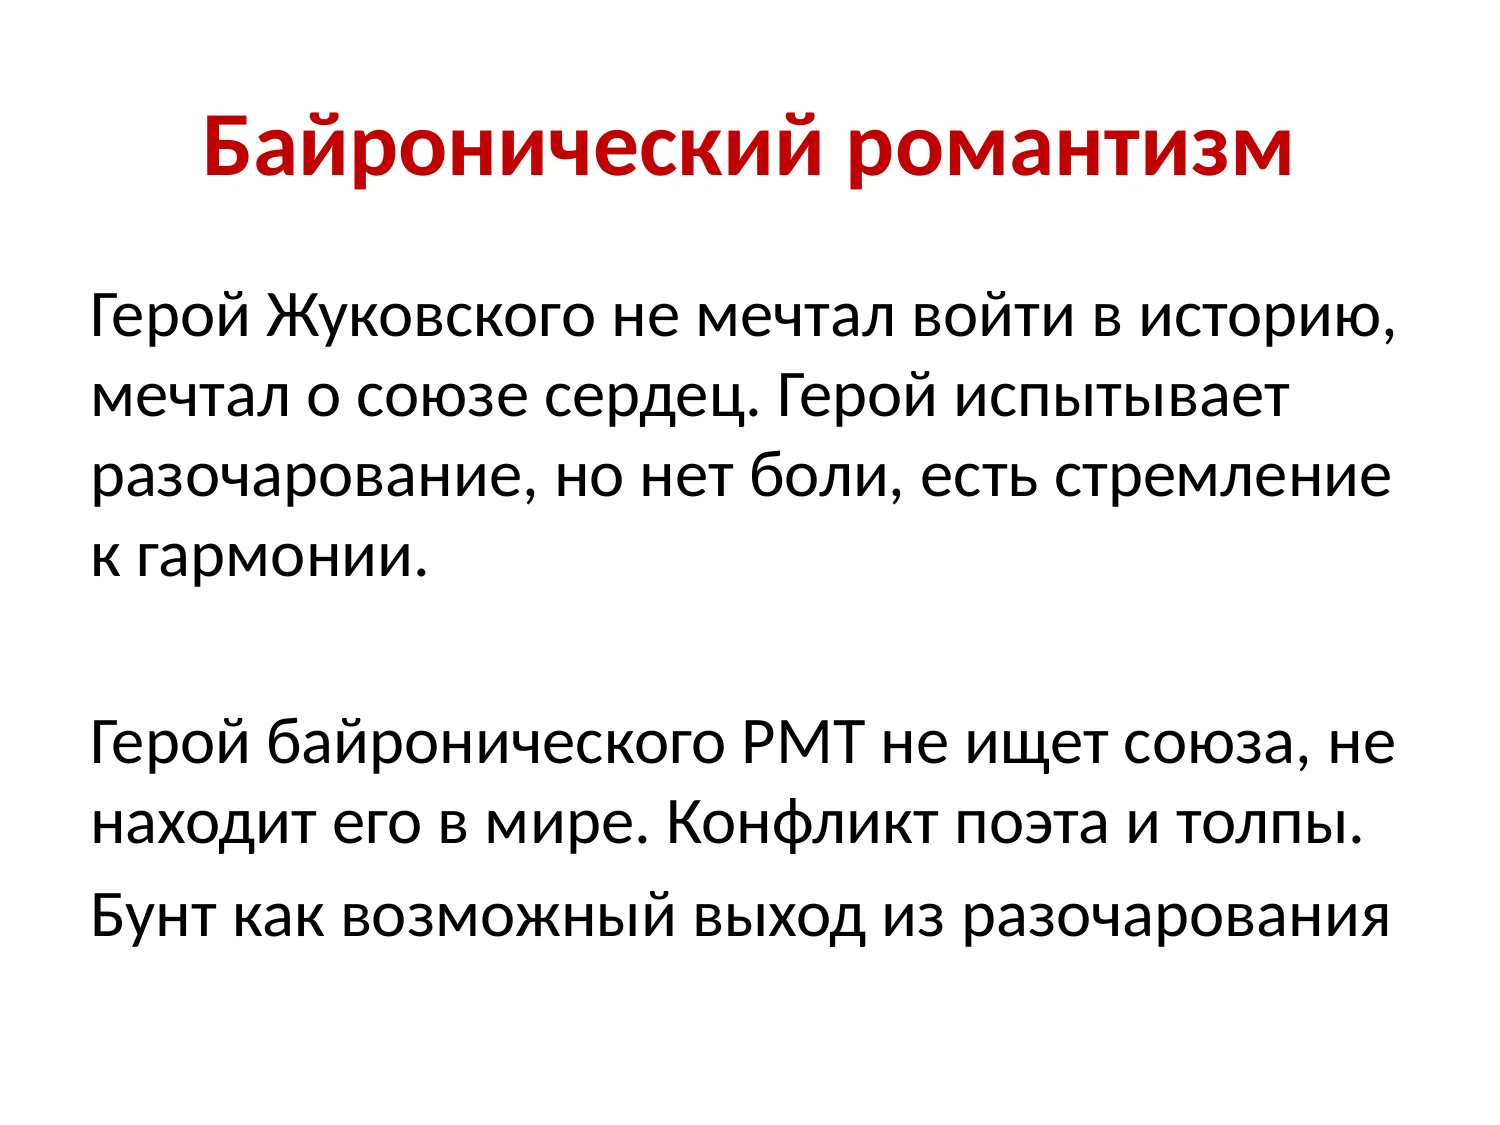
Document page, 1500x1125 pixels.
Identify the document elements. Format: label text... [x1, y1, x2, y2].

title Байронический романтизм [75, 45, 1425, 233]
list Герой Жуковского не мечтал войти в историю, мечтал о союзе сердец. Герой испытывает разочарование, но нет боли, есть стремление к гармонии. Герой байронического РМТ не ищет союза, не находит его в мире. Конфликт поэта и толпы. Бунт как возможный выход из разочарования [75, 262, 1425, 1005]
